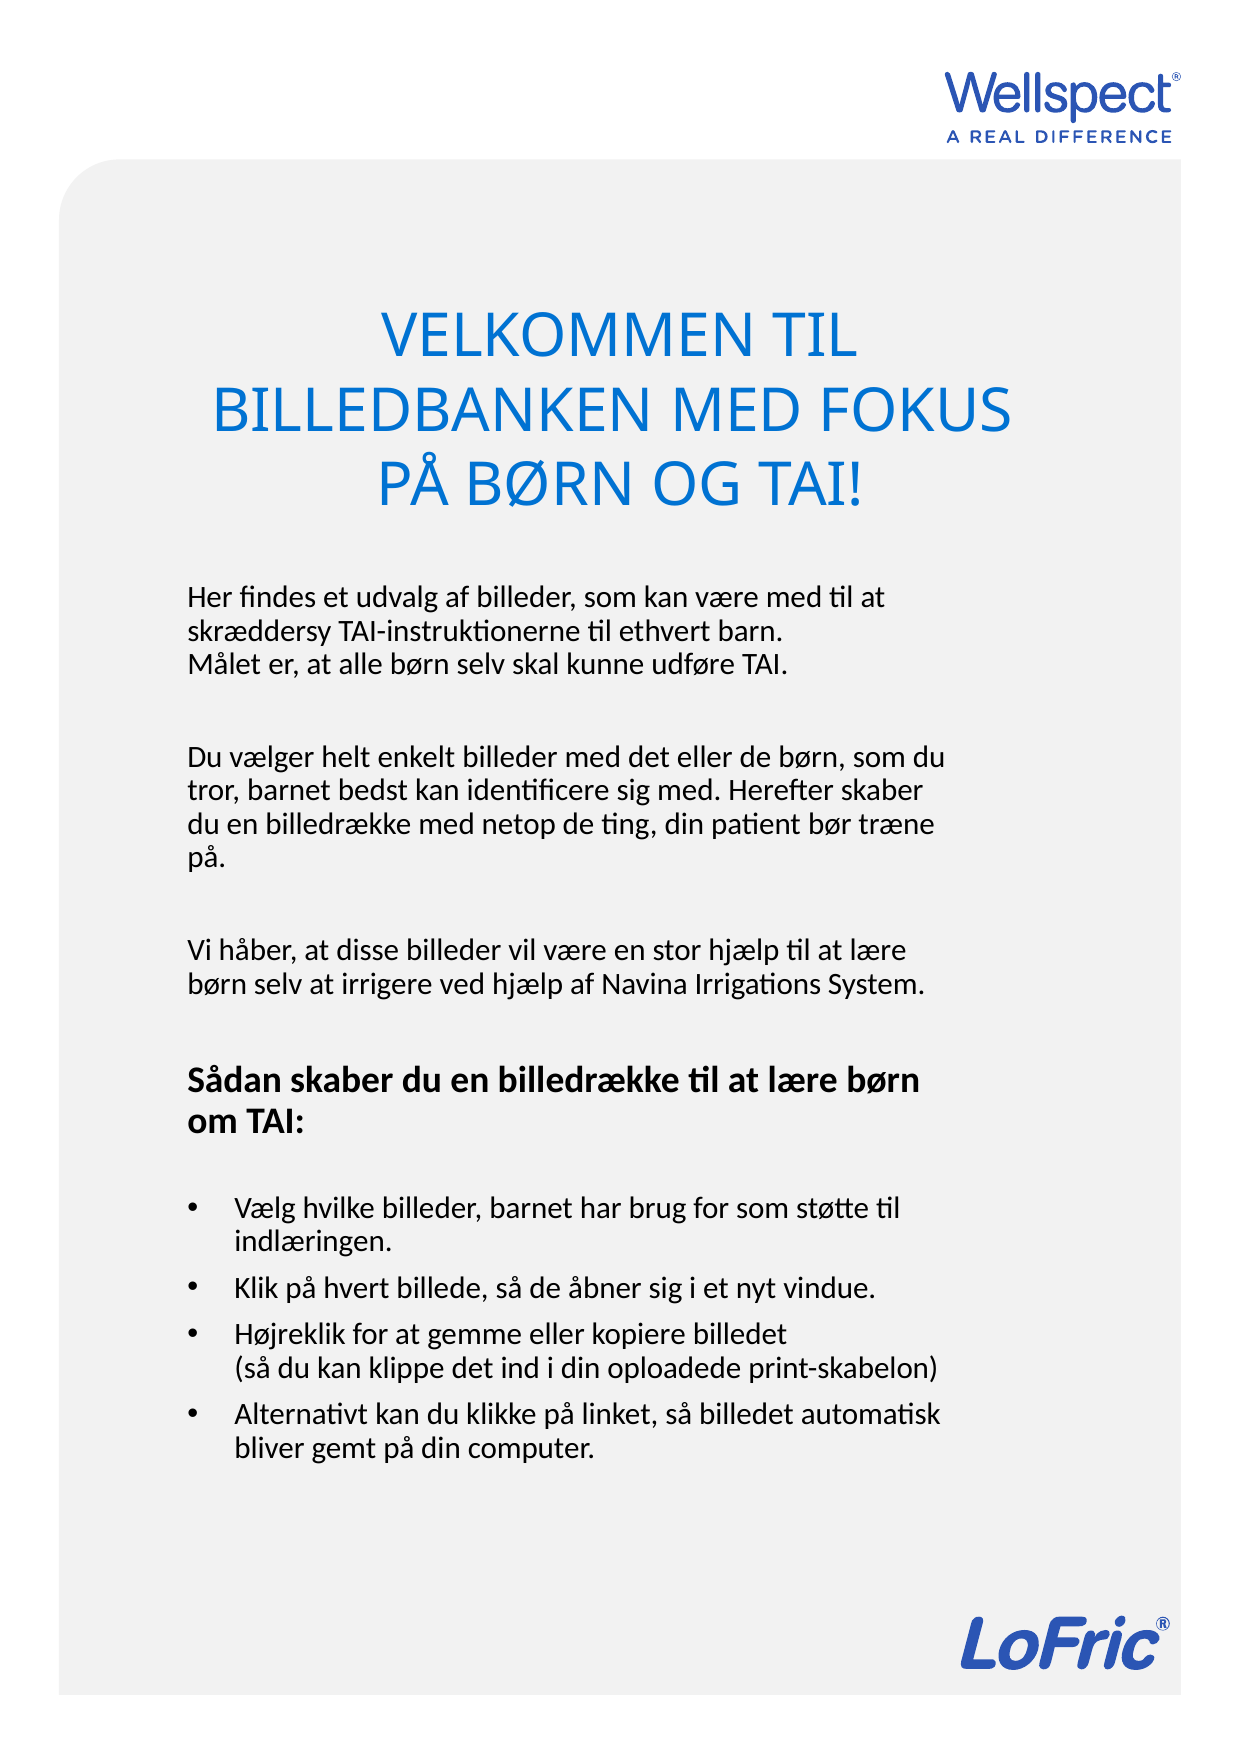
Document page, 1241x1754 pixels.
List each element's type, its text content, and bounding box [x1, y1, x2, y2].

subtitle Her findes et udvalg af billeder, som kan være med til at skræddersy TAI-instruktionerne til ethvert barn. Målet er, at alle børn selv skal kunne udføre TAI. Du vælger helt enkelt billeder med det eller de børn, som du tror, barnet bedst kan identificere sig med. Herefter skaber du en billedrække med netop de ting, din patient bør træne på. Vi håber, at disse billeder vil være en stor hjælp til at lære børn selv at irrigere ved hjælp af Navina Irrigations System. Sådan skaber du en billedrække til at lære børn om TAI: Vælg hvilke billeder, barnet har brug for som støtte til indlæringen. Klik på hvert billede, så de åbner sig i et nyt vindue. Højreklik for at gemme eller kopiere billedet (så du kan klippe det ind i din oploadede print-skabelon) Alternativt kan du klikke på linket, så billedet automatisk bliver gemt på din computer. [172, 573, 970, 1572]
title Velkommen til billedbanken med fokus på børn og TAI! [155, 287, 1086, 529]
